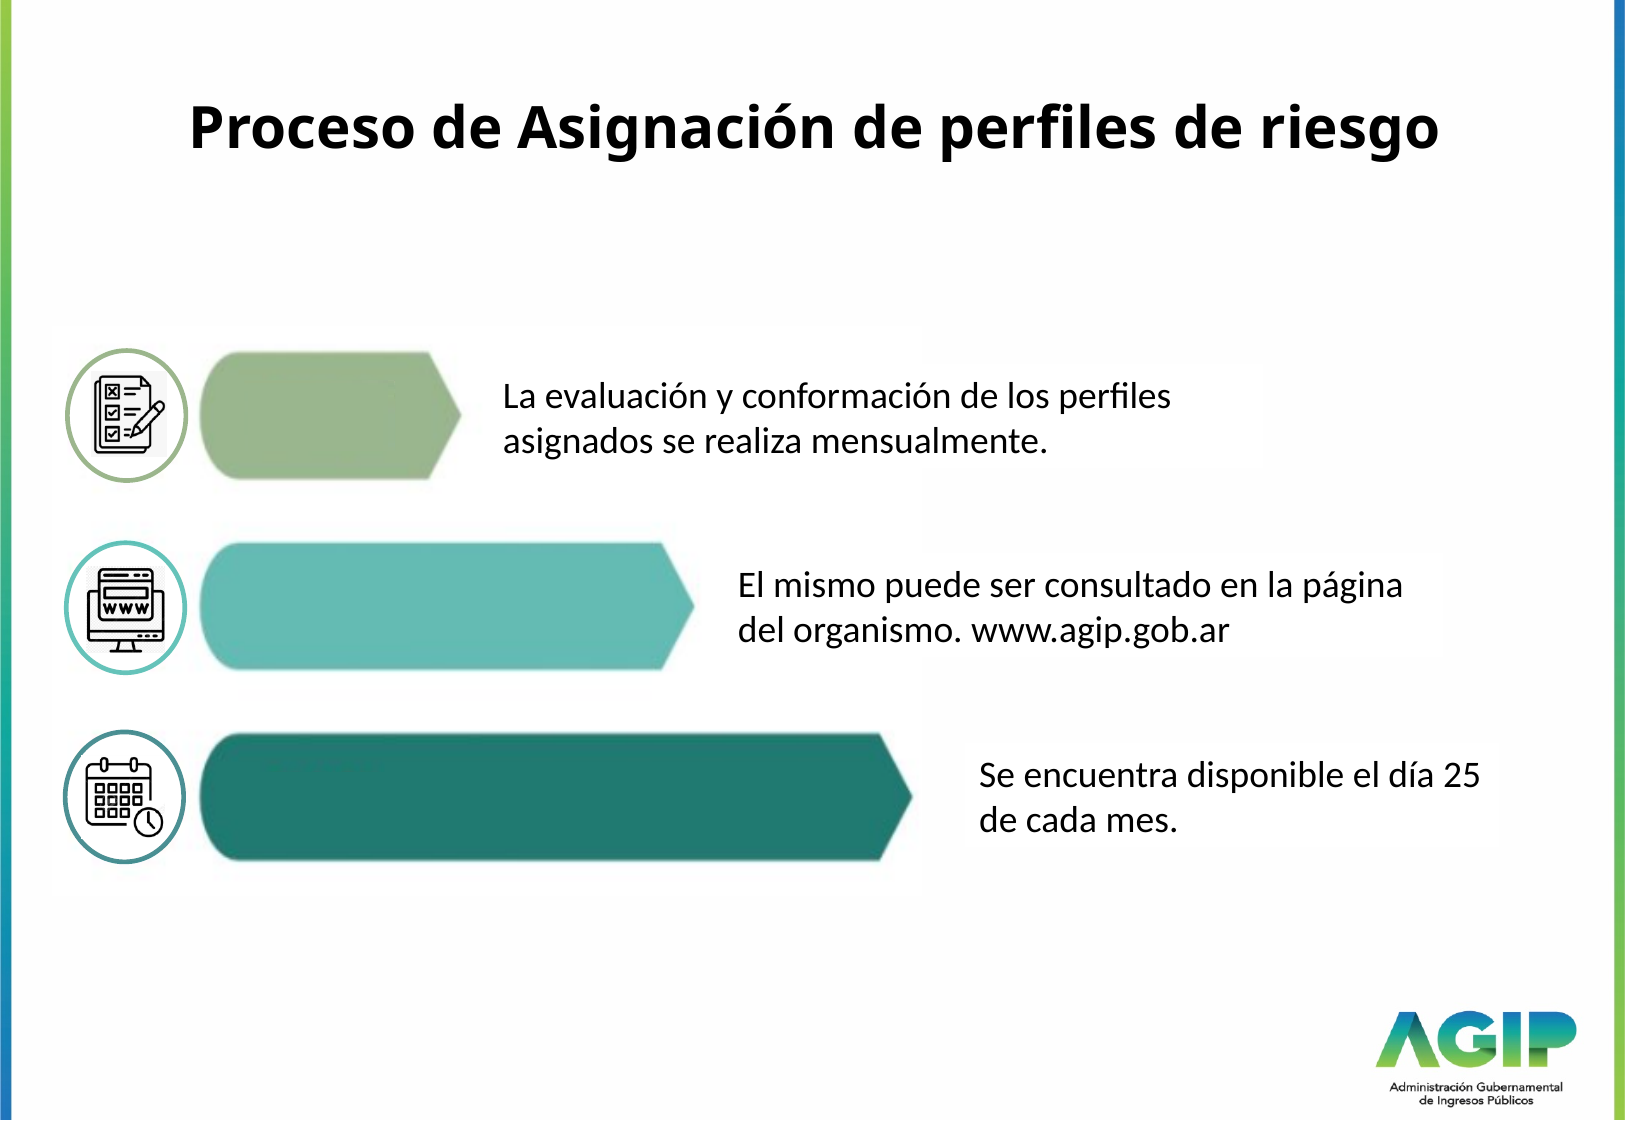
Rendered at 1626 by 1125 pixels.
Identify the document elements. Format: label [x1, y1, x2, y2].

picture [0, 0, 1625, 1120]
text_box [51, 326, 1500, 896]
